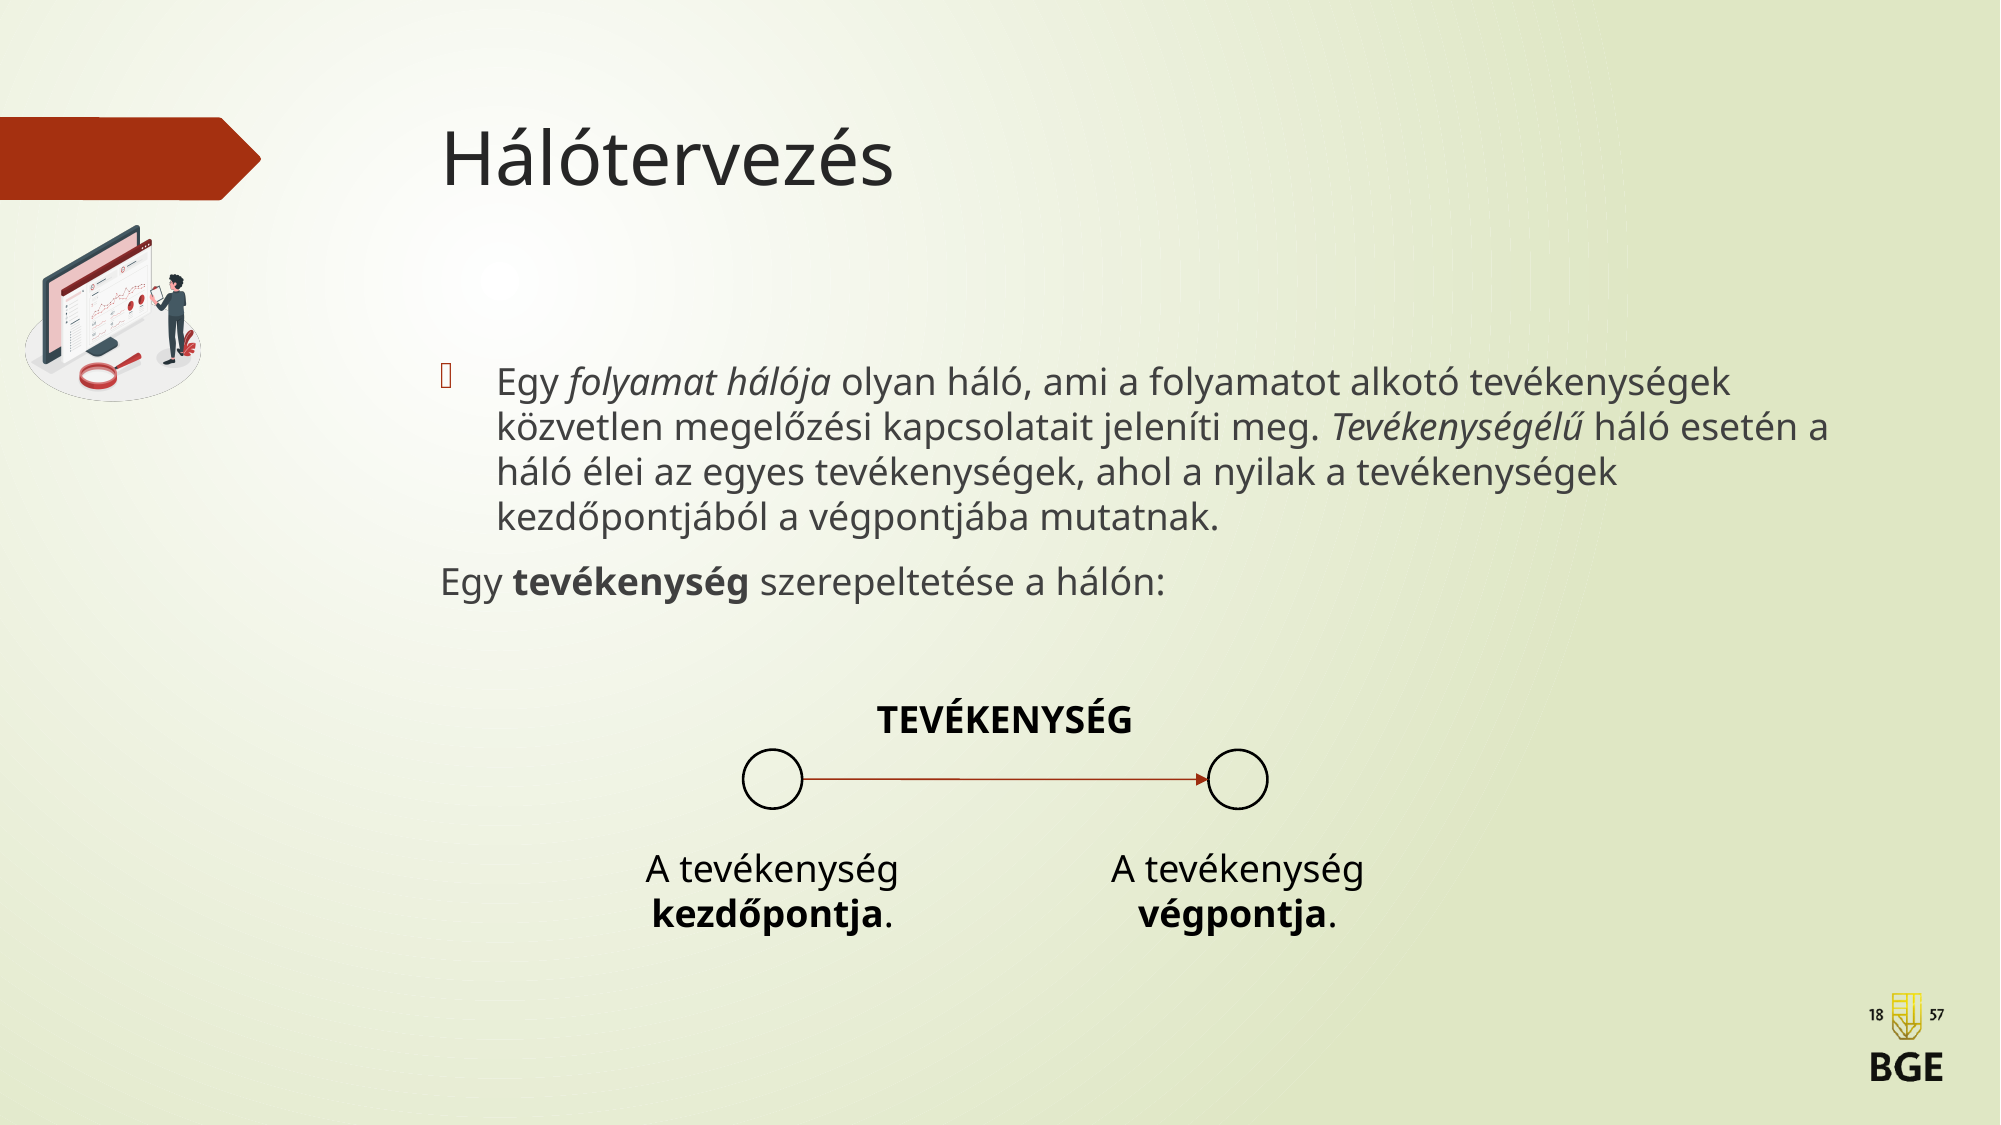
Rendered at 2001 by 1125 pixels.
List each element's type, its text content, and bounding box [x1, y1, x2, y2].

list Egy folyamat hálója olyan háló, ami a folyamatot alkotó tevékenységek közvetlen megelőzési kapcsolatait jeleníti meg. Tevékenységélű háló esetén a háló élei az egyes tevékenységek, ahol a nyilak a tevékenységek kezdőpontjából a végpontjába mutatnak. Egy tevékenység szerepeltetése a hálón: [424, 350, 1888, 628]
picture [1853, 984, 1958, 1090]
title Hálótervezés [425, 102, 1888, 313]
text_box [501, 688, 1510, 945]
picture [17, 217, 208, 408]
